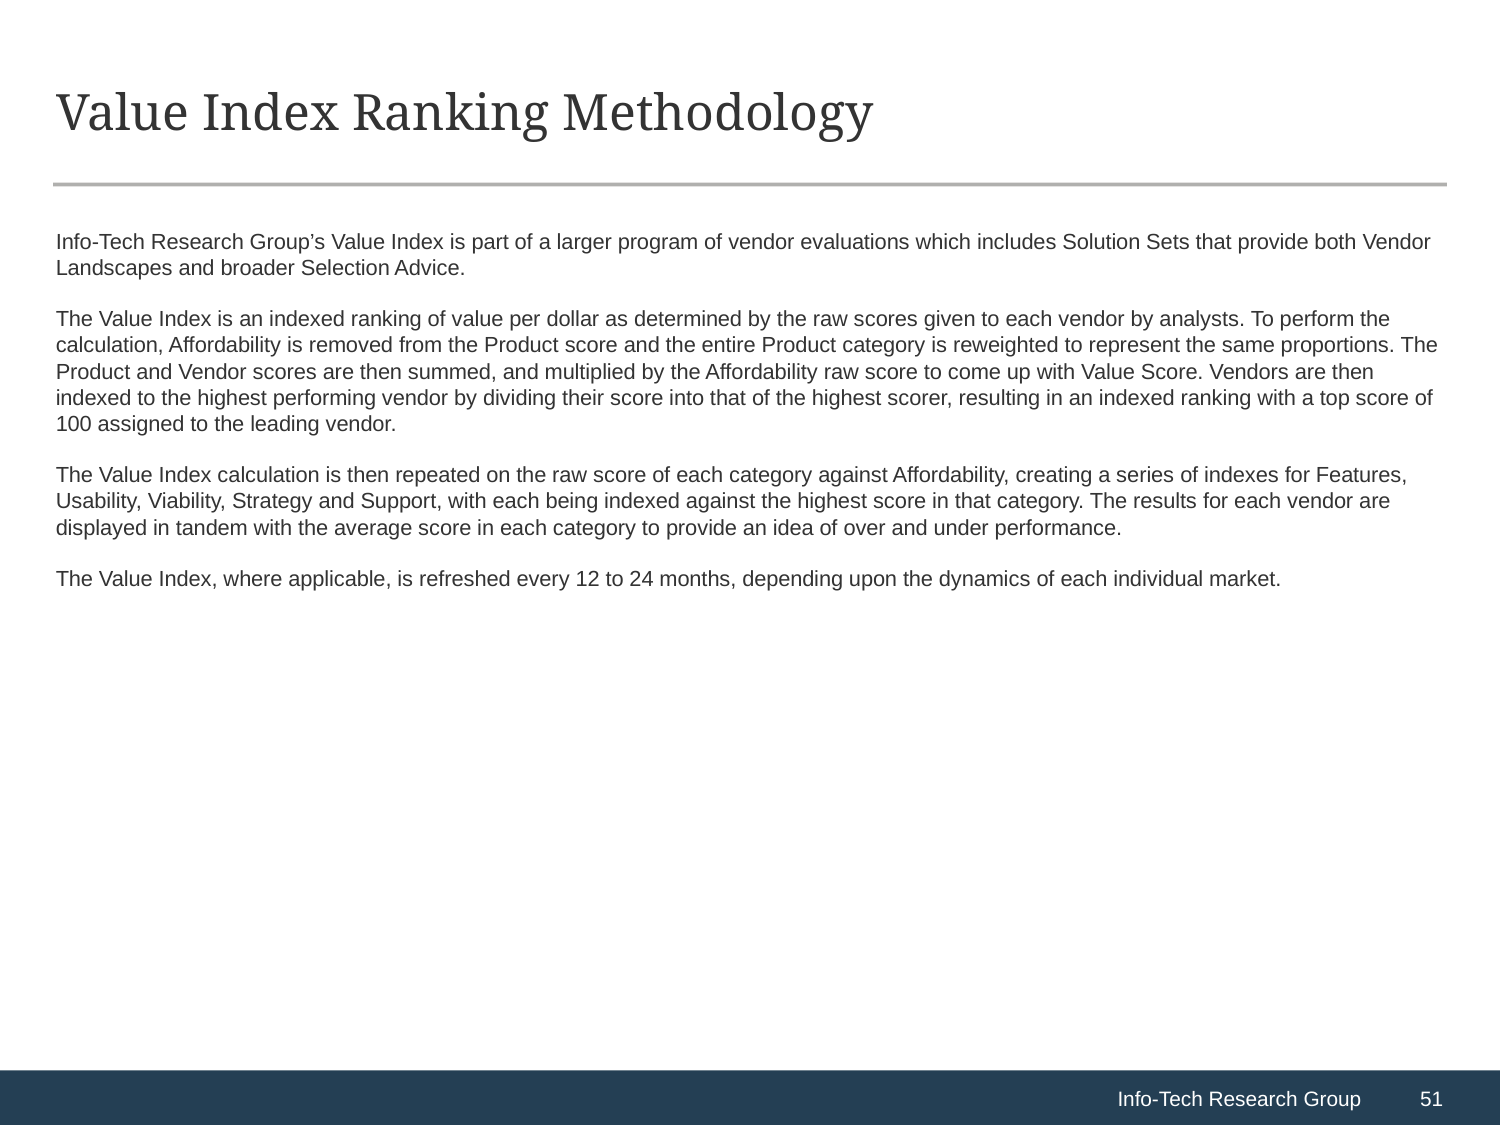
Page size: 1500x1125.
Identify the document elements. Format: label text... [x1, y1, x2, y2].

title Value Index Ranking Methodology [41, 42, 1457, 185]
list Info-Tech Research Group’s Value Index is part of a larger program of vendor evaluations which includes Solution Sets that provide both Vendor Landscapes and broader Selection Advice. The Value Index is an indexed ranking of value per dollar as determined by the raw scores given to each vendor by analysts. To perform the calculation, Affordability is removed from the Product score and the entire Product category is reweighted to represent the same proportions. The Product and Vendor scores are then summed, and multiplied by the Affordability raw score to come up with Value Score. Vendors are then indexed to the highest performing vendor by dividing their score into that of the highest scorer, resulting in an indexed ranking with a top score of 100 assigned to the leading vendor. The Value Index calculation is then repeated on the raw score of each category against Affordability, creating a series of indexes for Features, Usability, Viability, Strategy and Support, with each being indexed against the highest score in that category. The results for each vendor are displayed in tandem with the average score in each category to provide an idea of over and under performance. The Value Index, where applicable, is refreshed every 12 to 24 months, depending upon the dynamics of each individual market. [40, 219, 1457, 1037]
